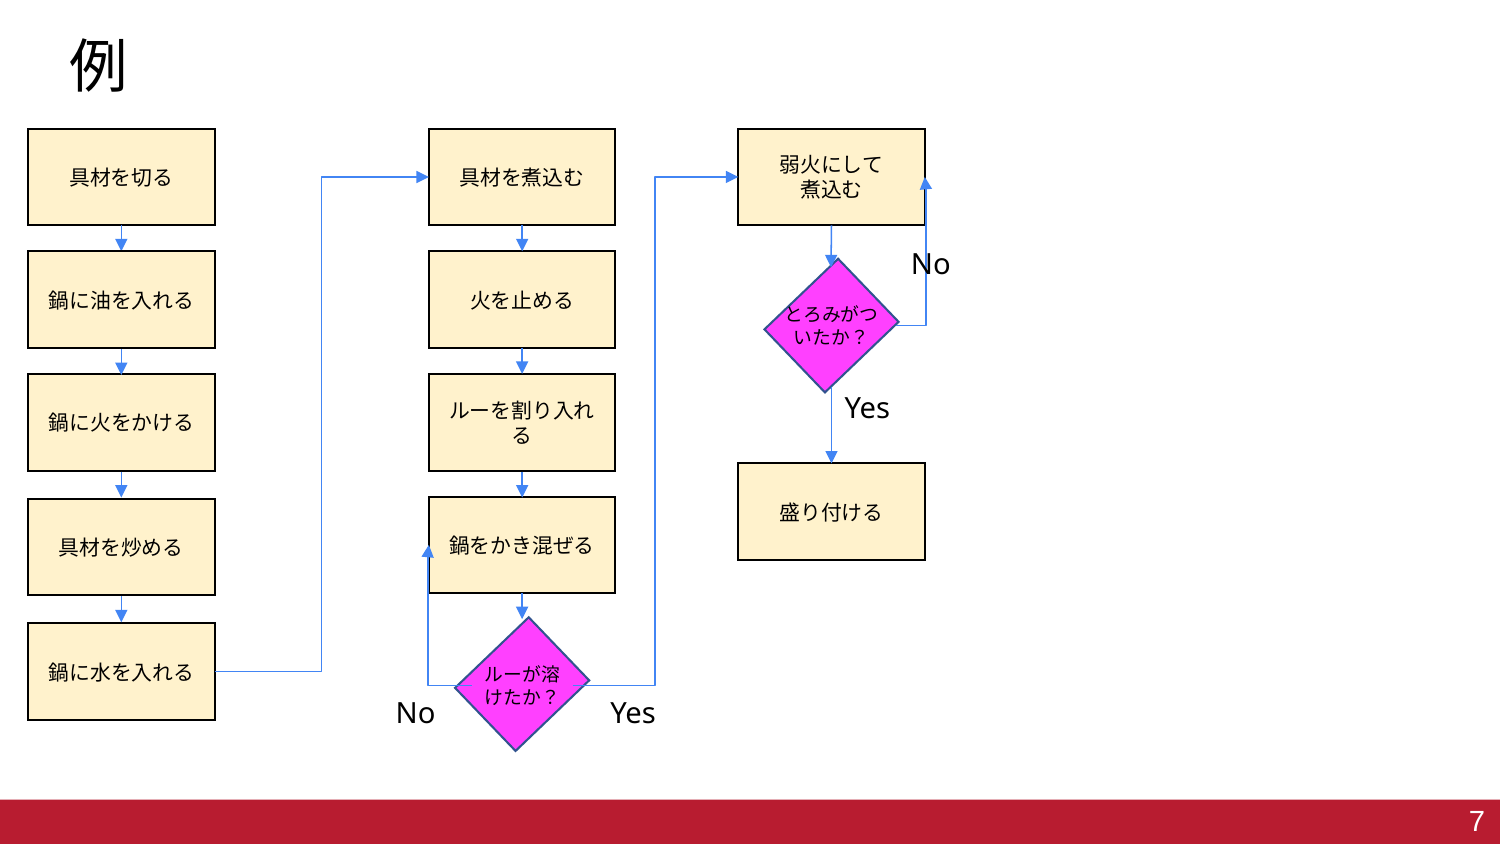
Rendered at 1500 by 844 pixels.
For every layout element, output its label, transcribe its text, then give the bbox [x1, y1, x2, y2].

text_box 鍋をかき混ぜる [435, 496, 567, 594]
text_box 弱火にして 煮込む [738, 128, 925, 226]
text_box Yes [600, 694, 696, 745]
slide_number 7 [1416, 806, 1500, 844]
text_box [428, 544, 472, 687]
text_box ルーを割り入れる [435, 373, 567, 471]
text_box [214, 176, 430, 672]
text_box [895, 176, 926, 326]
text_box 鍋に油を入れる [27, 251, 209, 349]
text_box 具材を煮込む [428, 128, 616, 226]
text_box No [380, 680, 443, 745]
text_box Yes [835, 374, 930, 440]
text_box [572, 176, 739, 687]
text_box 具材を切る [27, 128, 215, 226]
text_box 鍋に火をかける [27, 373, 209, 471]
text_box No [930, 230, 997, 296]
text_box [448, 623, 596, 746]
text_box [757, 264, 906, 387]
text_box 盛り付ける [743, 463, 925, 561]
text_box 鍋に水を入れる [27, 623, 215, 721]
title 例 [54, 14, 215, 108]
text_box 具材を炒める [27, 498, 209, 596]
text_box 火を止める [435, 251, 567, 349]
